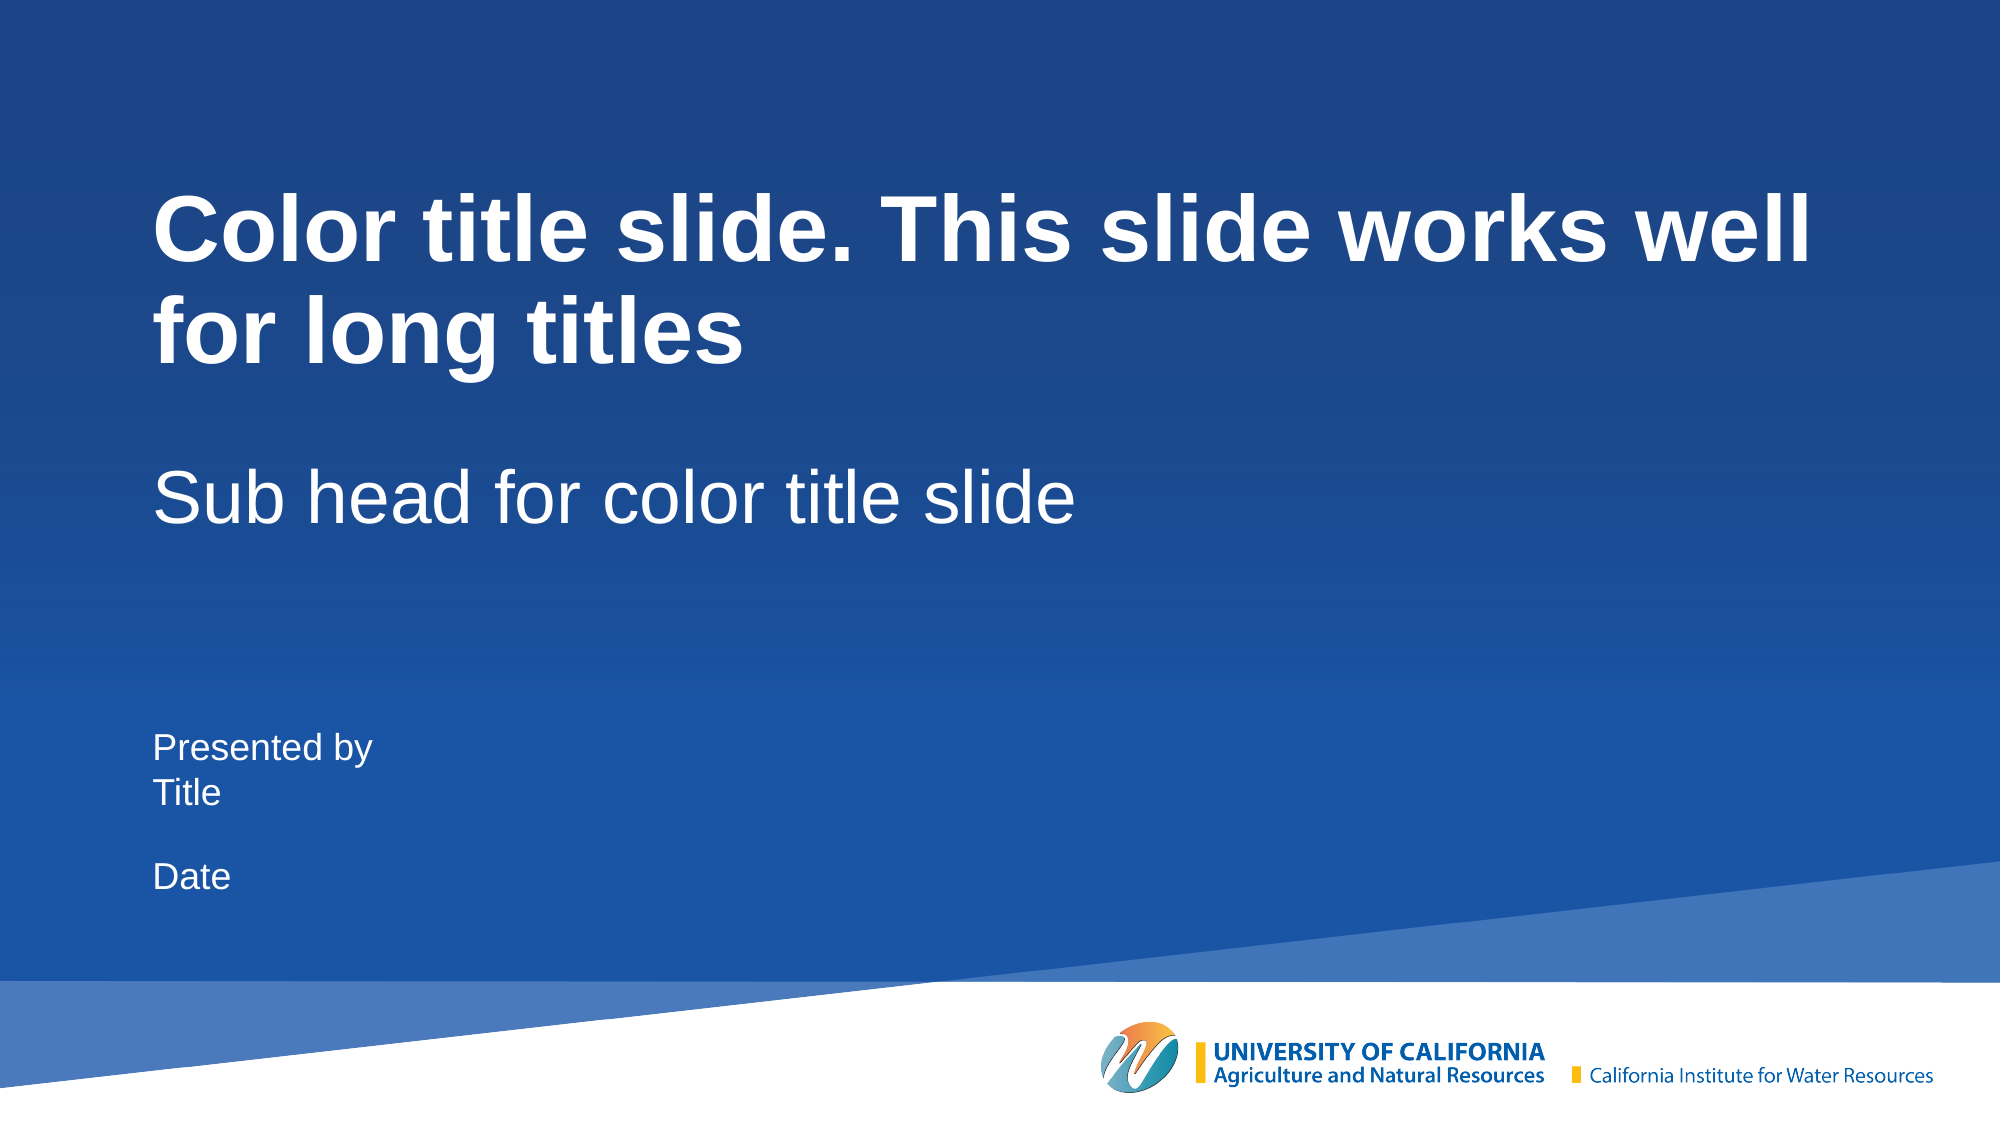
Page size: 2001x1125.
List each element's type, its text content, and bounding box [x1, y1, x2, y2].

list Date [137, 849, 607, 937]
list Presented by Title [137, 715, 698, 824]
list Sub head for color title slide [137, 451, 1494, 583]
title Color title slide. This slide works well for long titles [137, 173, 1863, 391]
picture [0, 0, 2000, 1125]
